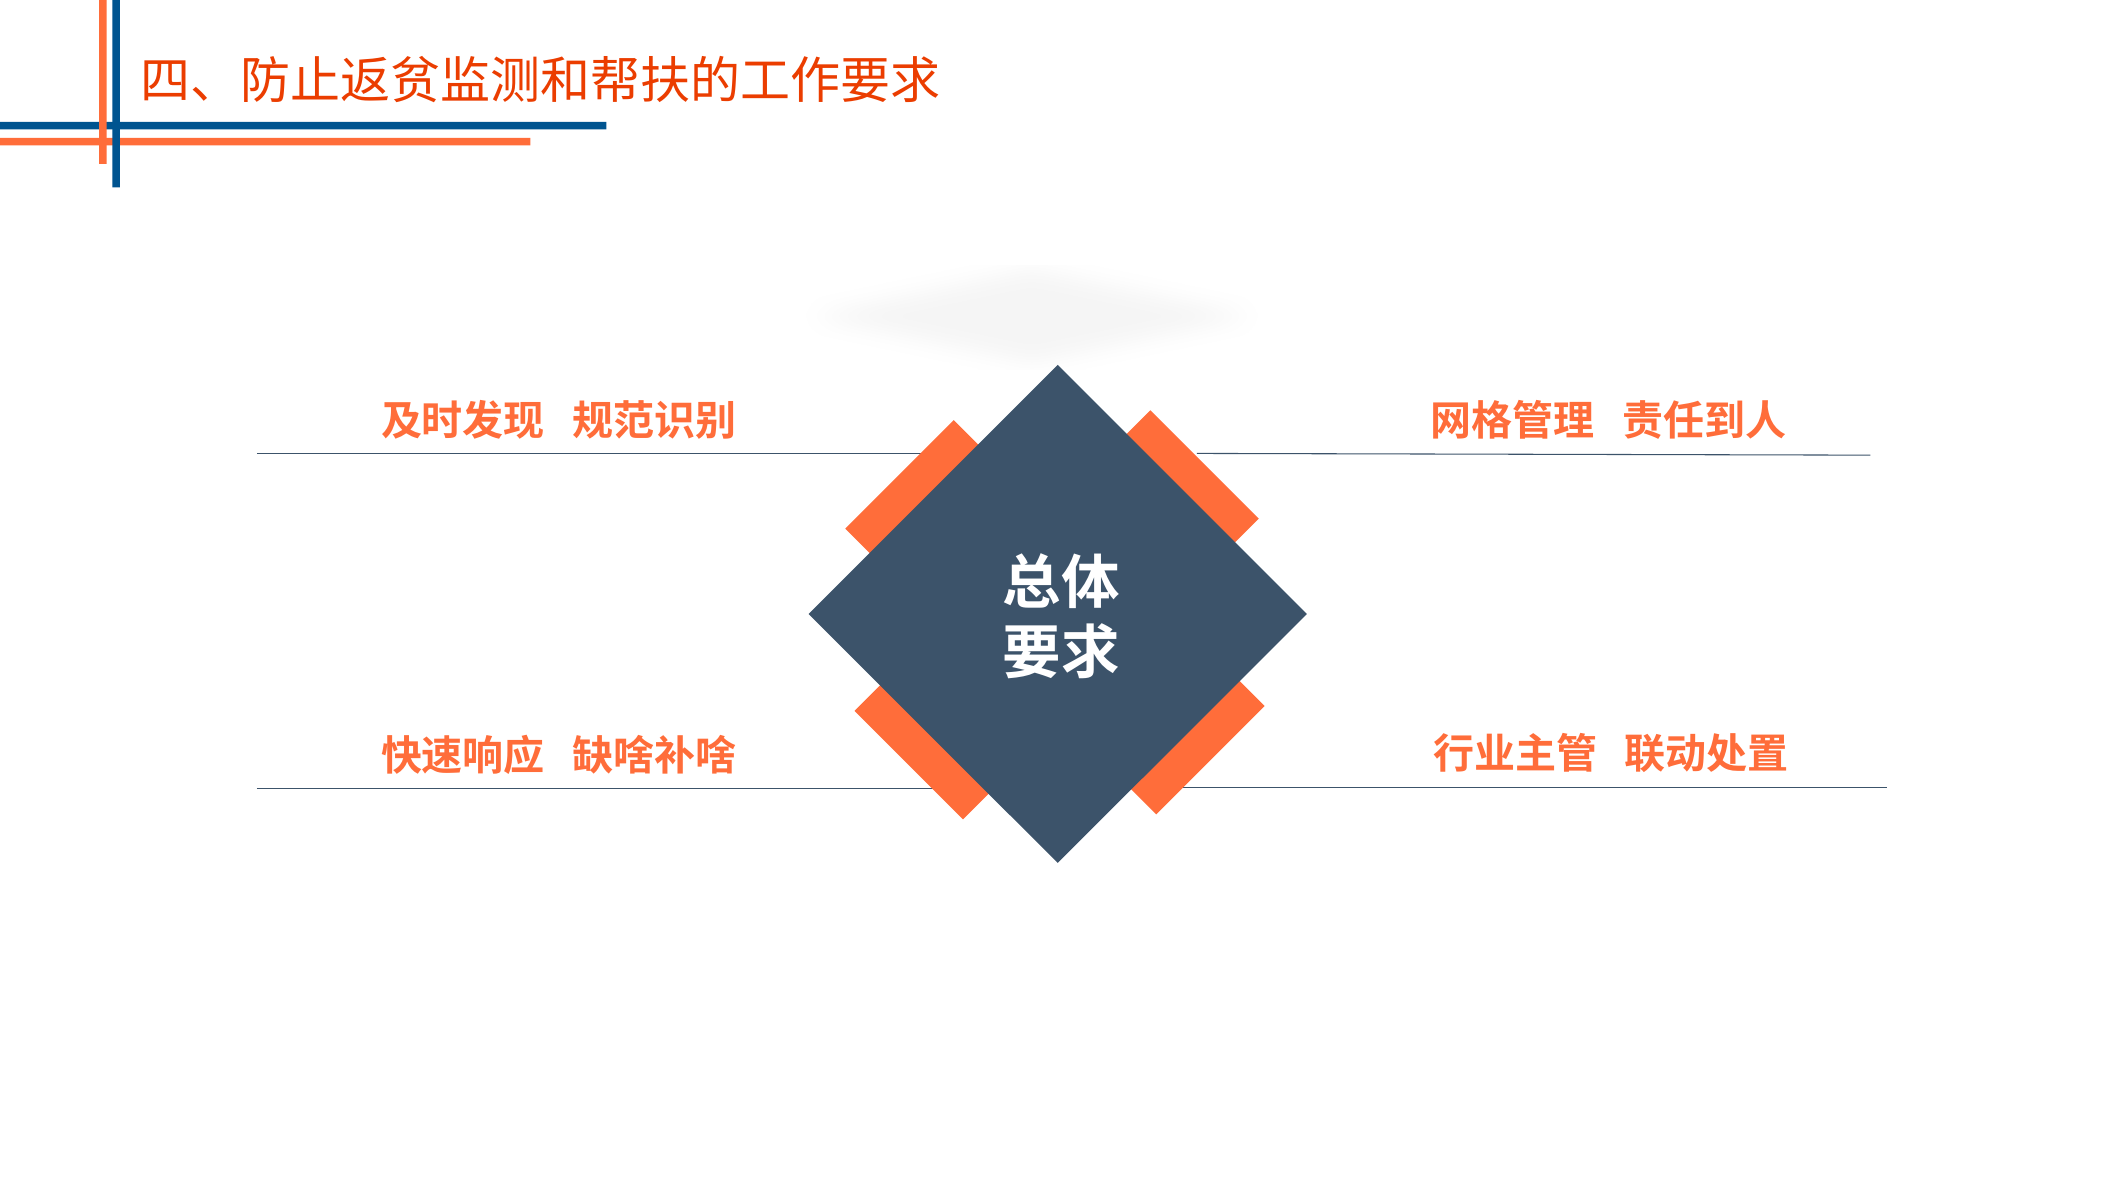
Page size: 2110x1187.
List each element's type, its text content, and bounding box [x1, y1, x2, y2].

text_box 行业主管 联动处置 [1417, 719, 1805, 785]
text_box 及时发现 规范识别 [365, 386, 753, 452]
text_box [808, 364, 1307, 863]
text_box 网格管理 责任到人 [1415, 386, 1803, 452]
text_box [0, 0, 1020, 188]
text_box 快速响应 缺啥补啥 [365, 721, 753, 787]
